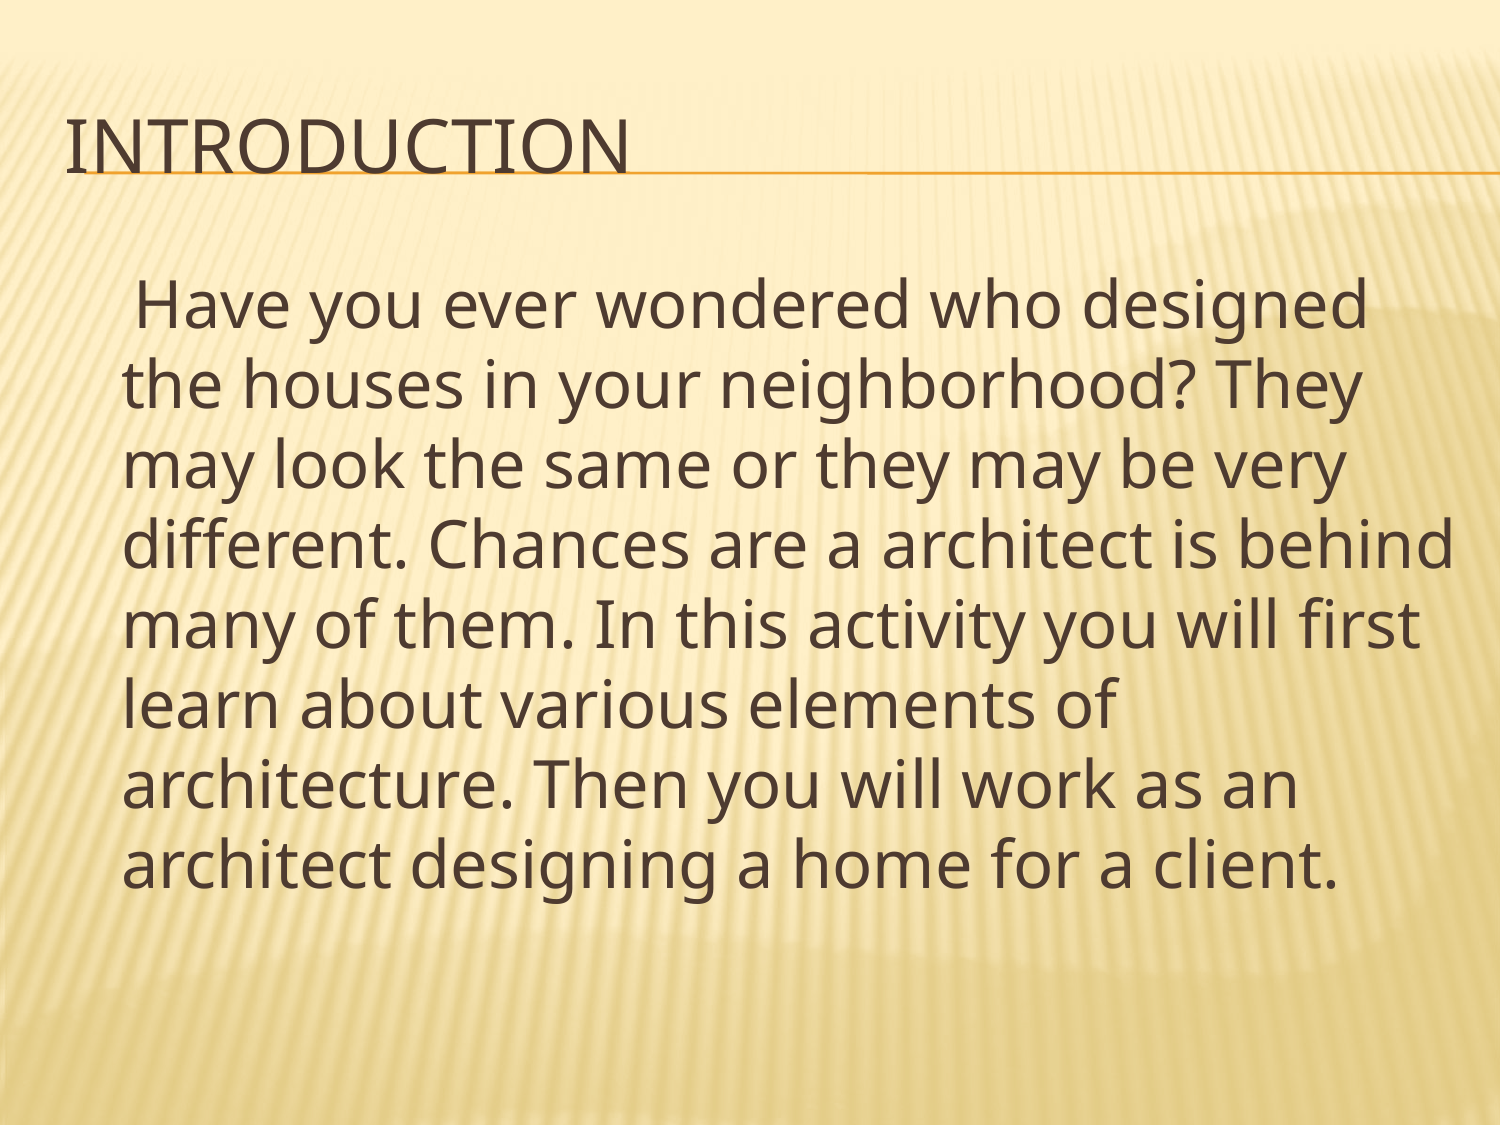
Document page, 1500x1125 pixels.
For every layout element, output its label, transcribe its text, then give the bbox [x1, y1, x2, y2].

title Introduction [50, 75, 1475, 213]
list Have you ever wondered who designed the houses in your neighborhood? They may look the same or they may be very different. Chances are a architect is behind many of them. In this activity you will first learn about various elements of architecture. Then you will work as an architect designing a home for a client. [50, 254, 1475, 998]
